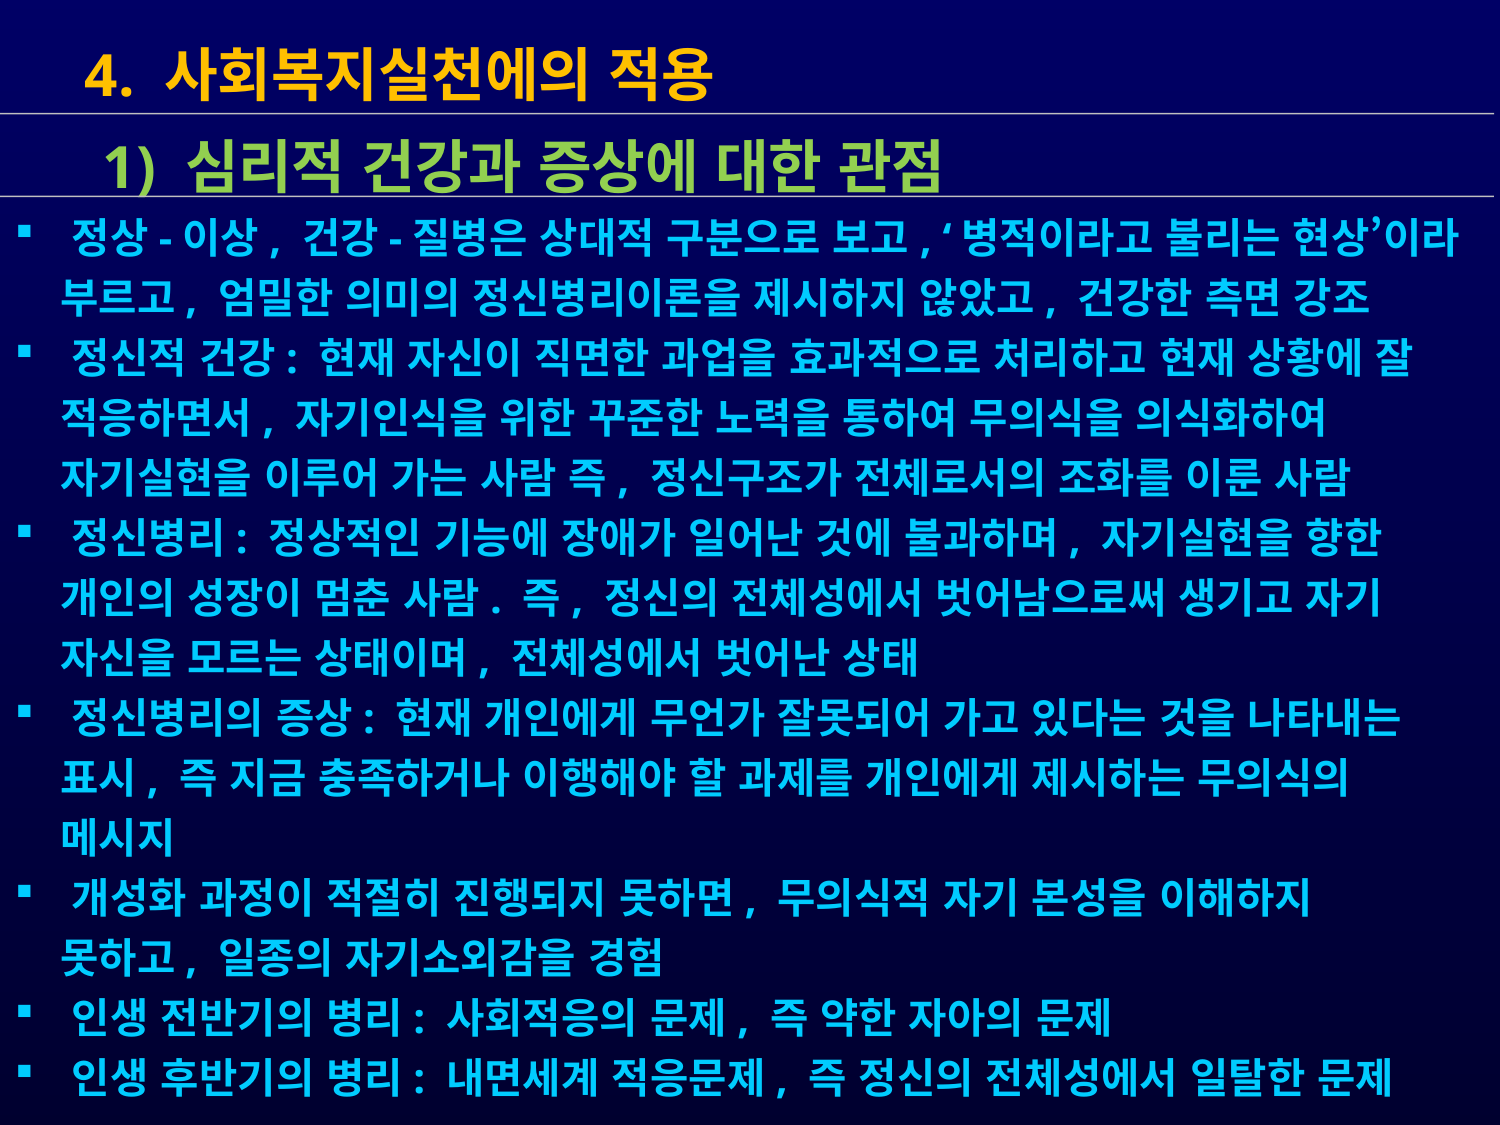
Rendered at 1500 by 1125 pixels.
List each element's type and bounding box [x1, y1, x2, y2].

text_box [0, 30, 1500, 1111]
